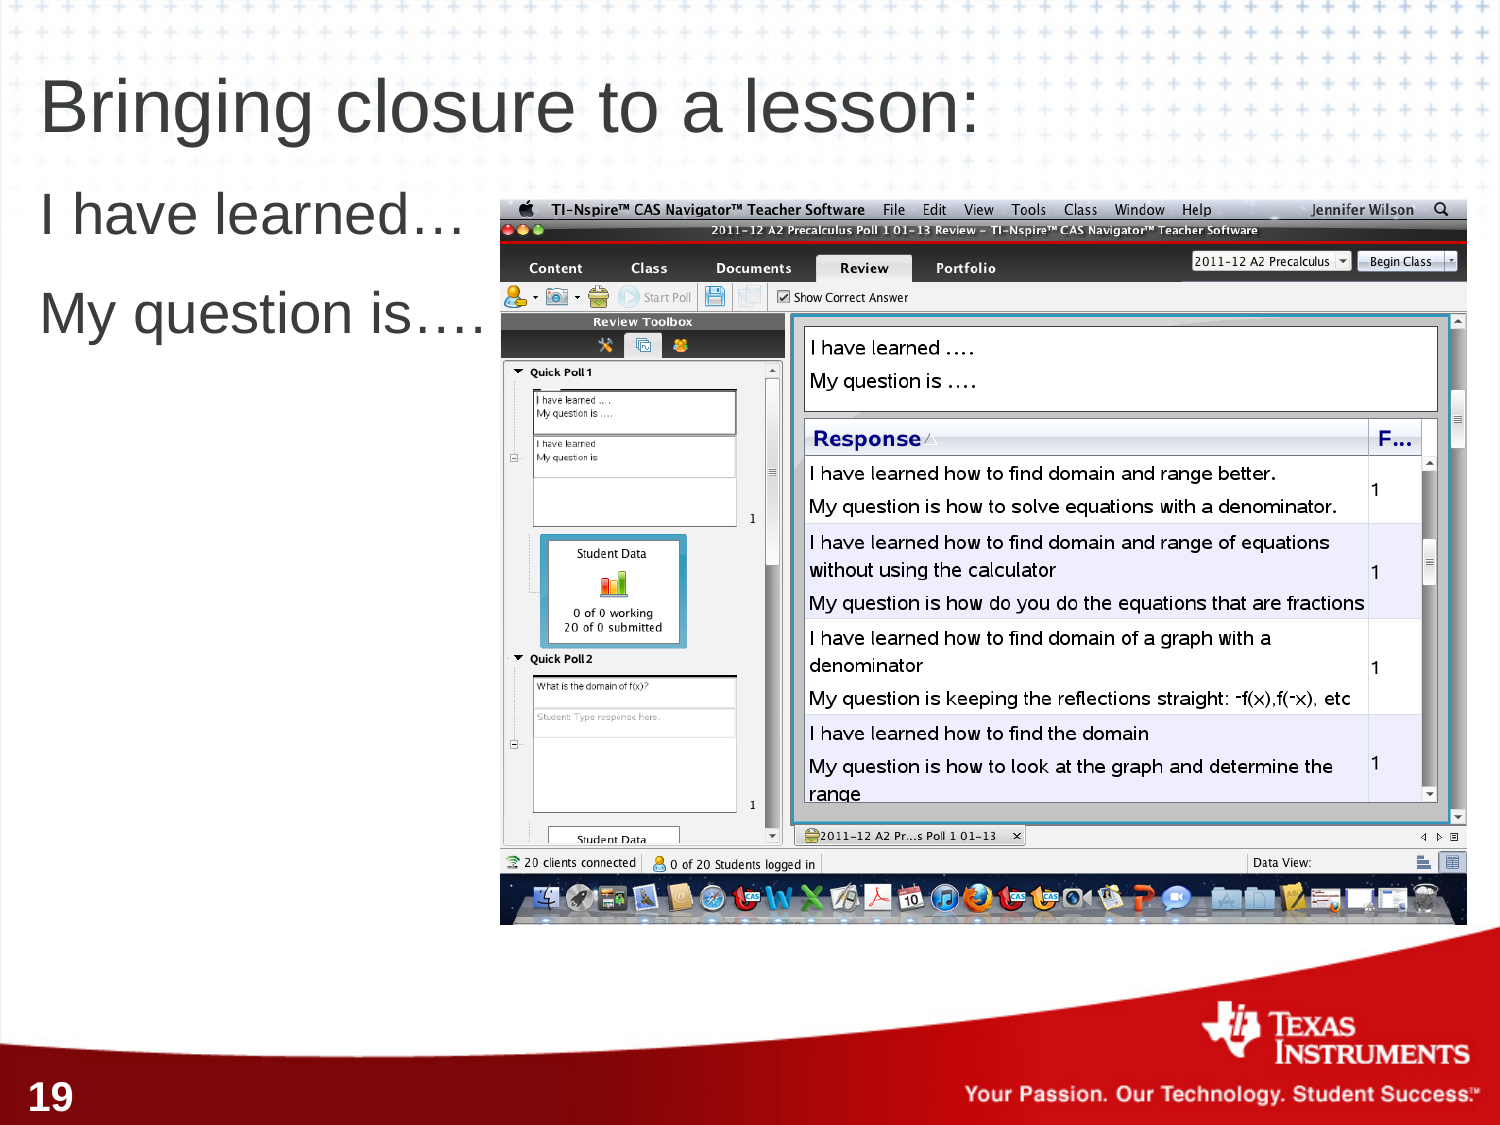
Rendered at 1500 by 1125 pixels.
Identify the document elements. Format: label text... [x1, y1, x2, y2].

picture [0, 0, 1500, 1125]
text_box Bringing closure to a lesson: I have learned… My question is…. [24, 49, 1225, 353]
